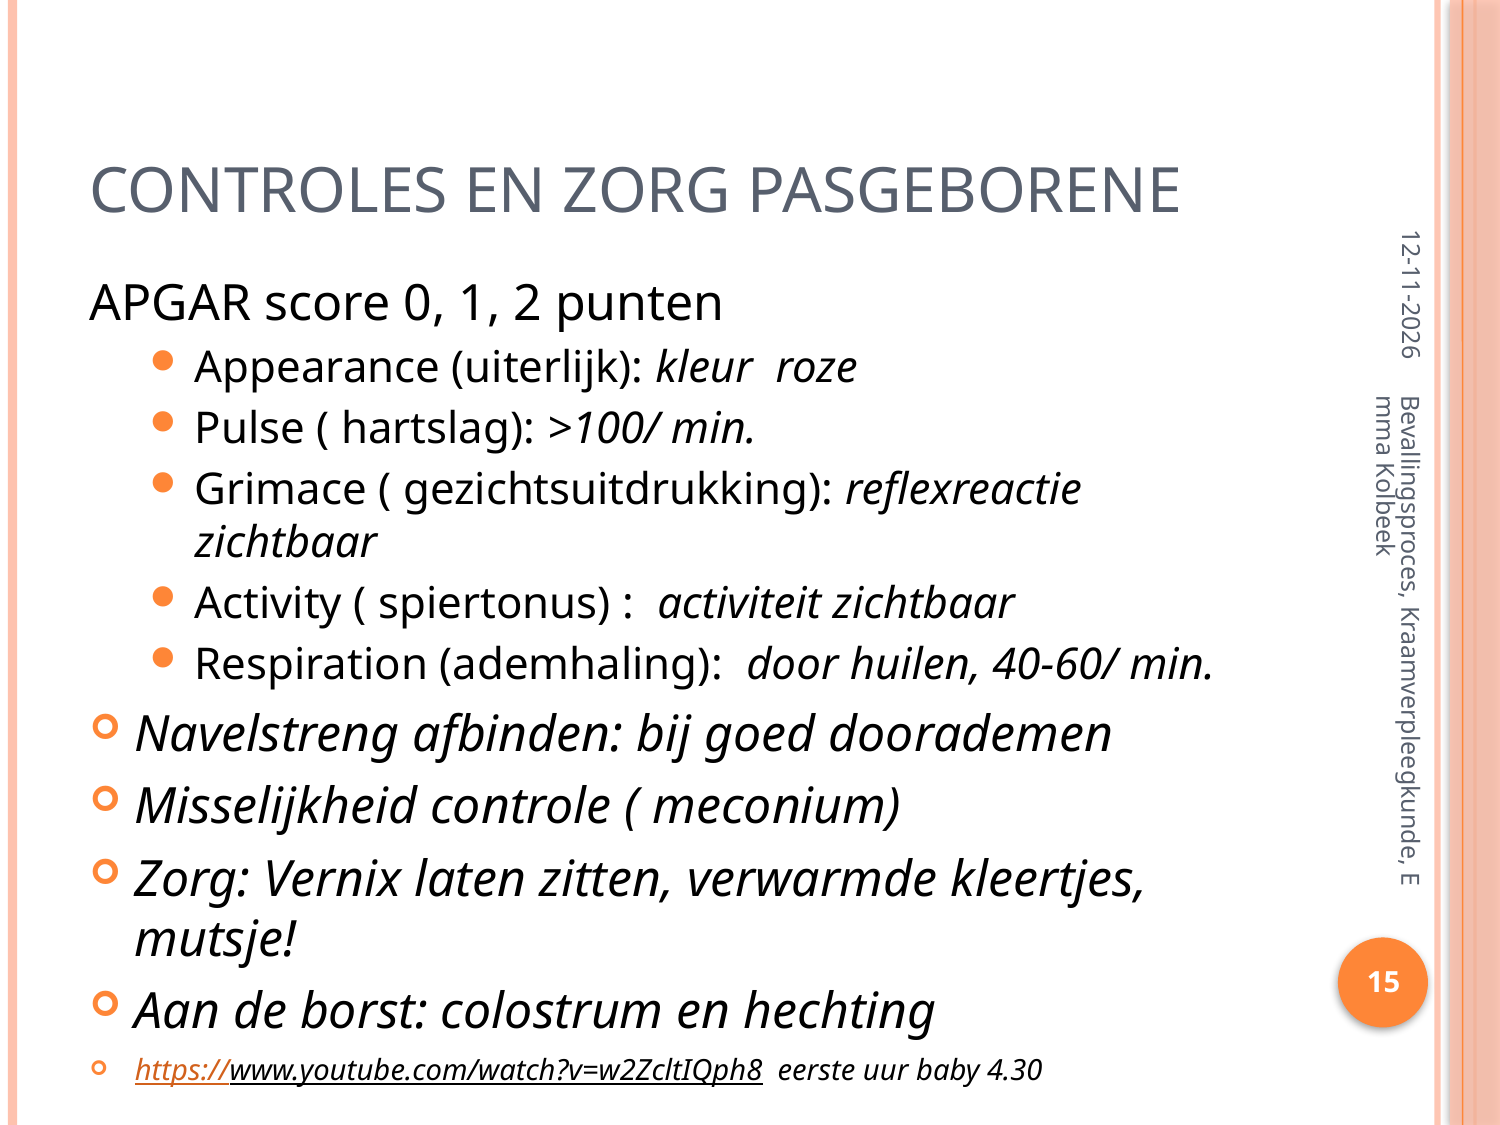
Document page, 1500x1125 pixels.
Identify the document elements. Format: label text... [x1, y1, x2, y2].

title Controles en zorg pasgeborene [75, 45, 1300, 233]
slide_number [1378, 43, 1442, 374]
footer Bevallingsproces, Kraamverpleegkunde, Emma Kolbeek [1379, 380, 1440, 906]
slide_number 15 [1333, 940, 1434, 1027]
list APGAR score 0, 1, 2 punten Appearance (uiterlijk): kleur roze Pulse ( hartslag): >100/ min. Grimace ( gezichtsuitdrukking): reflexreactie zichtbaar Activity ( spiertonus) : activiteit zichtbaar Respiration (ademhaling): door huilen, 40-60/ min. Navelstreng afbinden: bij goed doorademen Misselijkheid controle ( meconium) Zorg: Vernix laten zitten, verwarmde kleertjes, mutsje! Aan de borst: colostrum en hechting https://www.youtube.com/watch?v=w2ZcltIQph8 eerste uur baby 4.30 [75, 262, 1300, 1125]
